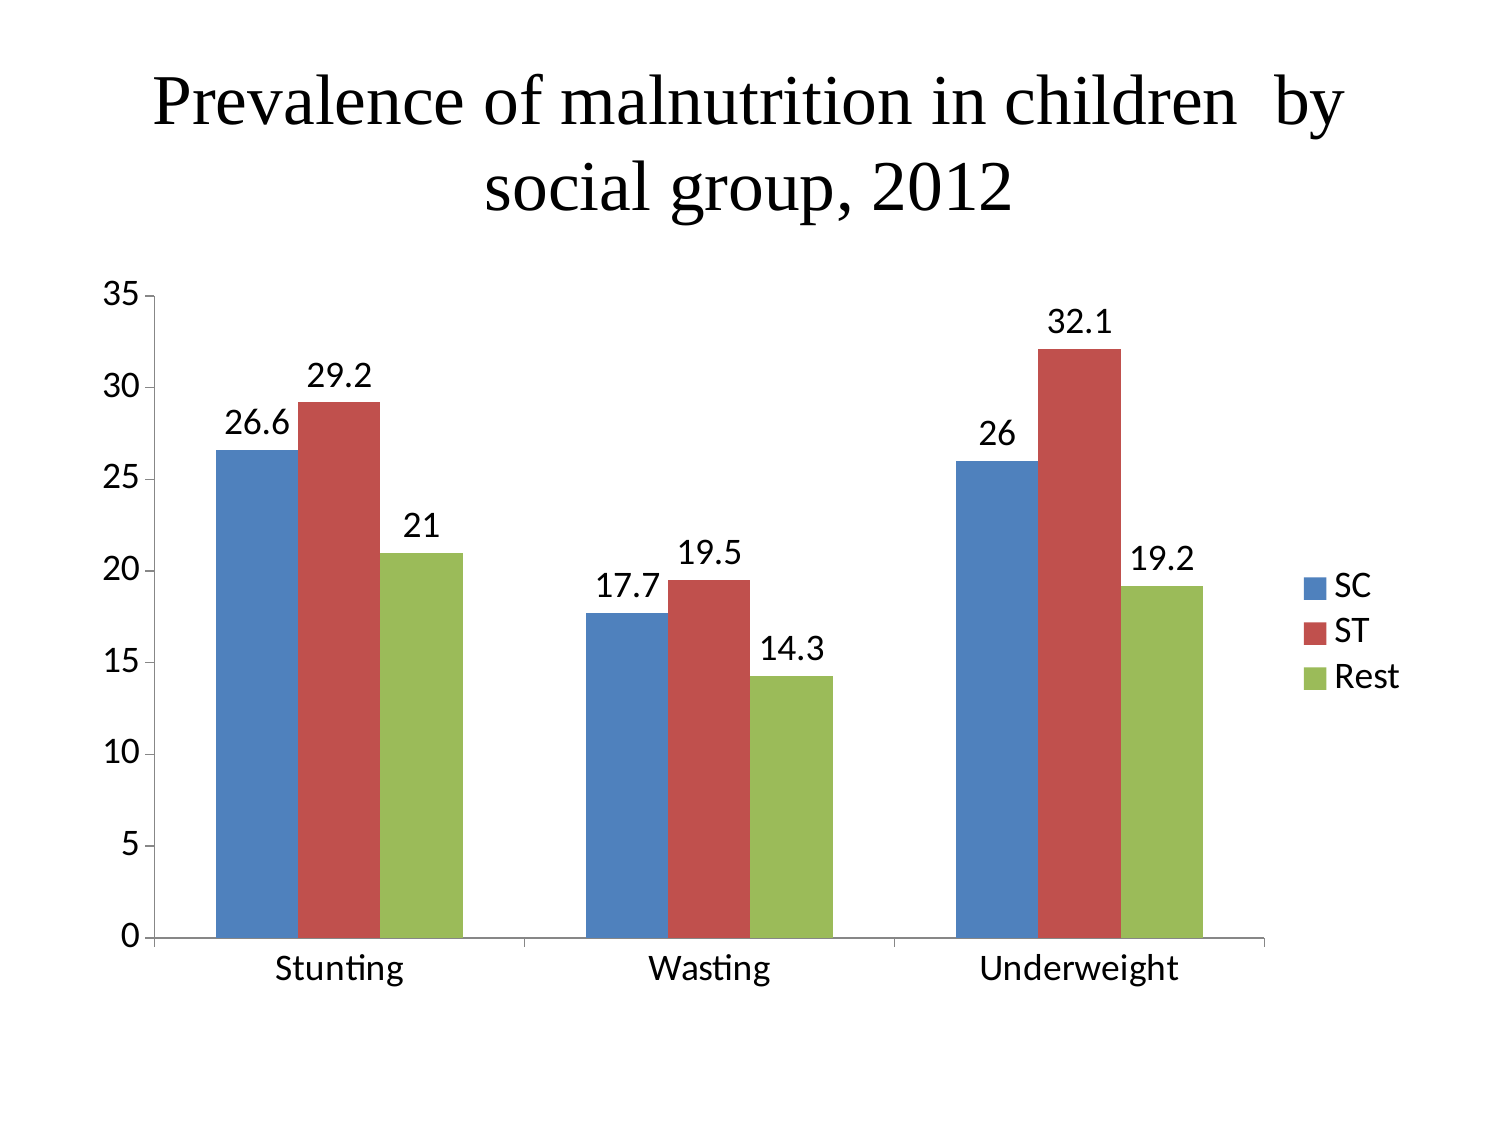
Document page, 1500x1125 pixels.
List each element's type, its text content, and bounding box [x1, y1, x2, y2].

chart [74, 262, 1426, 1006]
title Prevalence of malnutrition in children by social group, 2012 [75, 45, 1425, 233]
